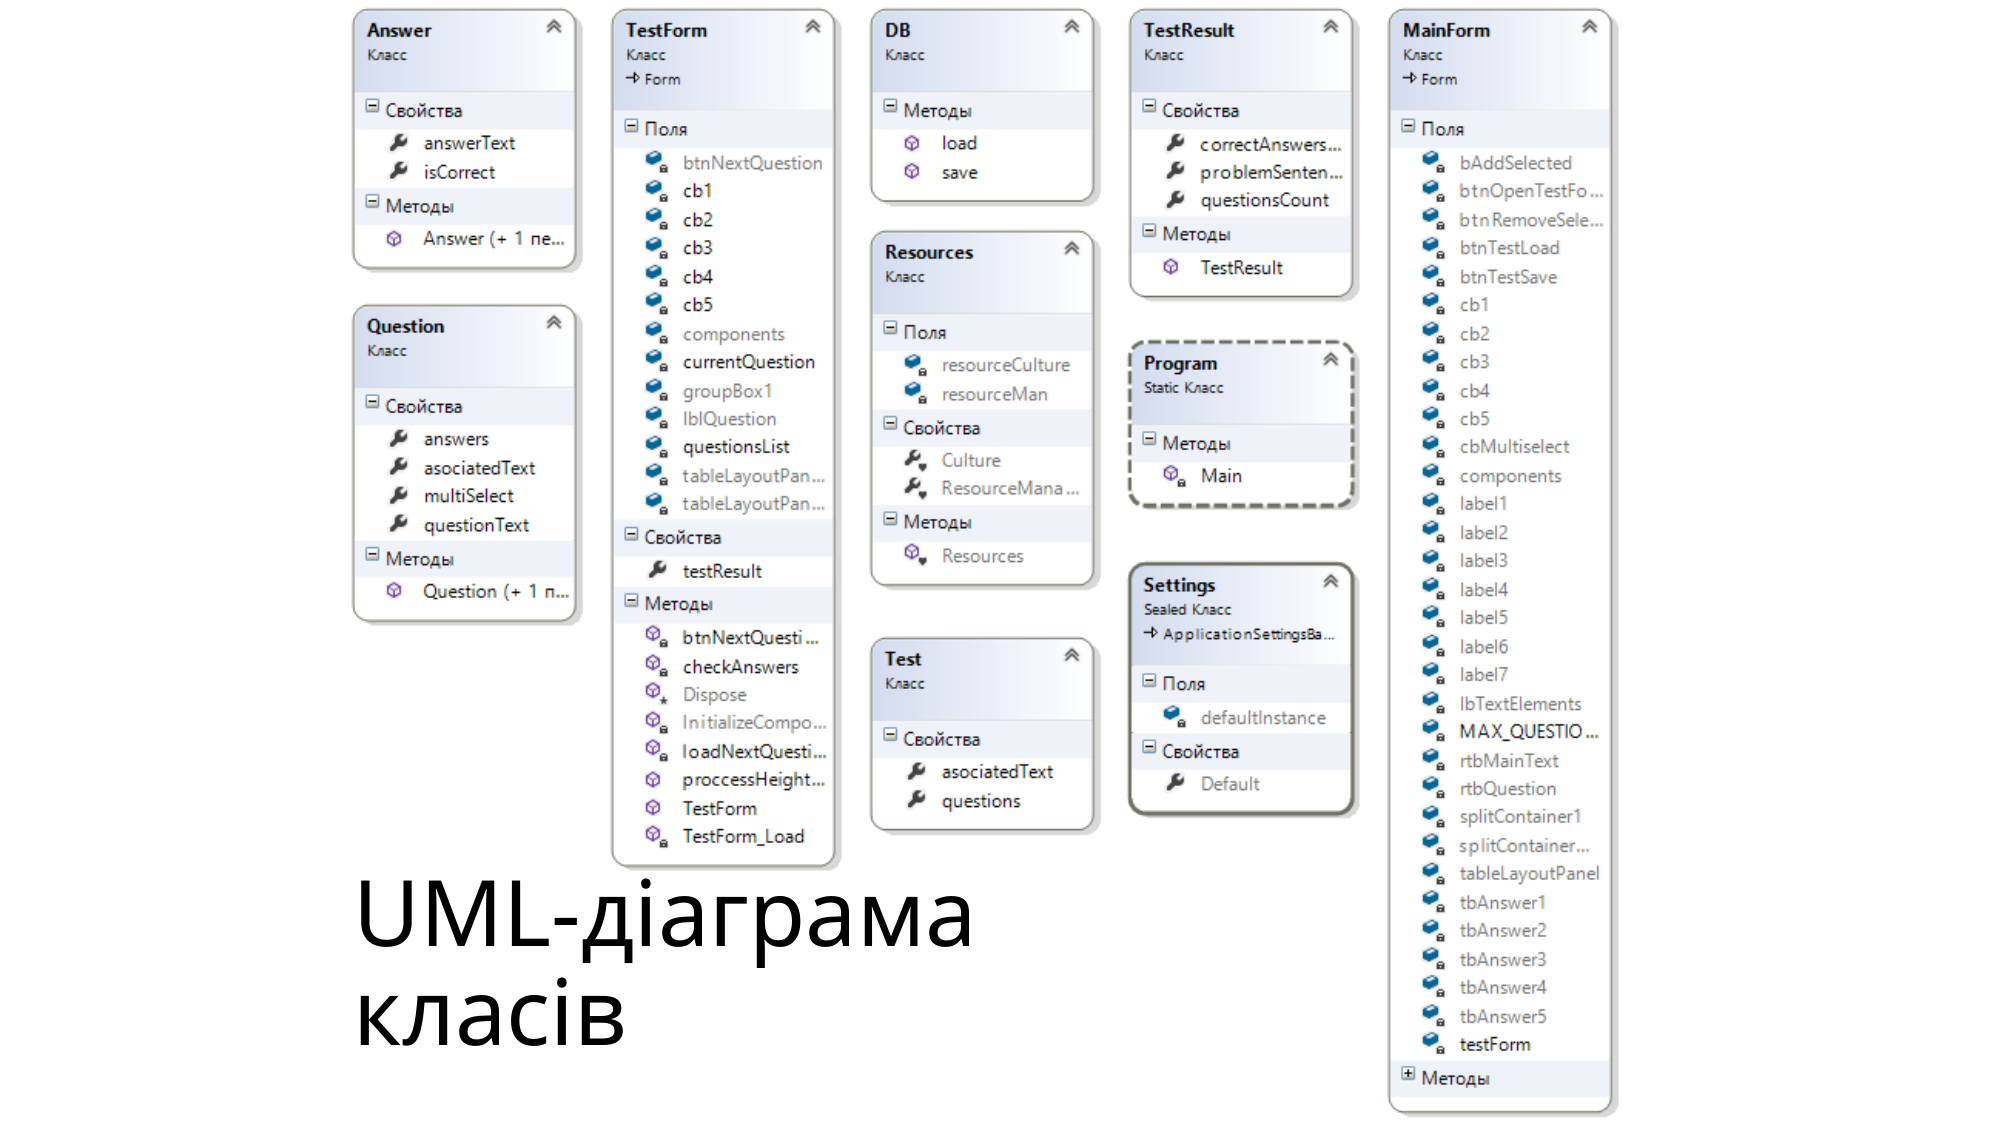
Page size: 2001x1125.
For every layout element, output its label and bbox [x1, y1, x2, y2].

list [338, 0, 1625, 1125]
